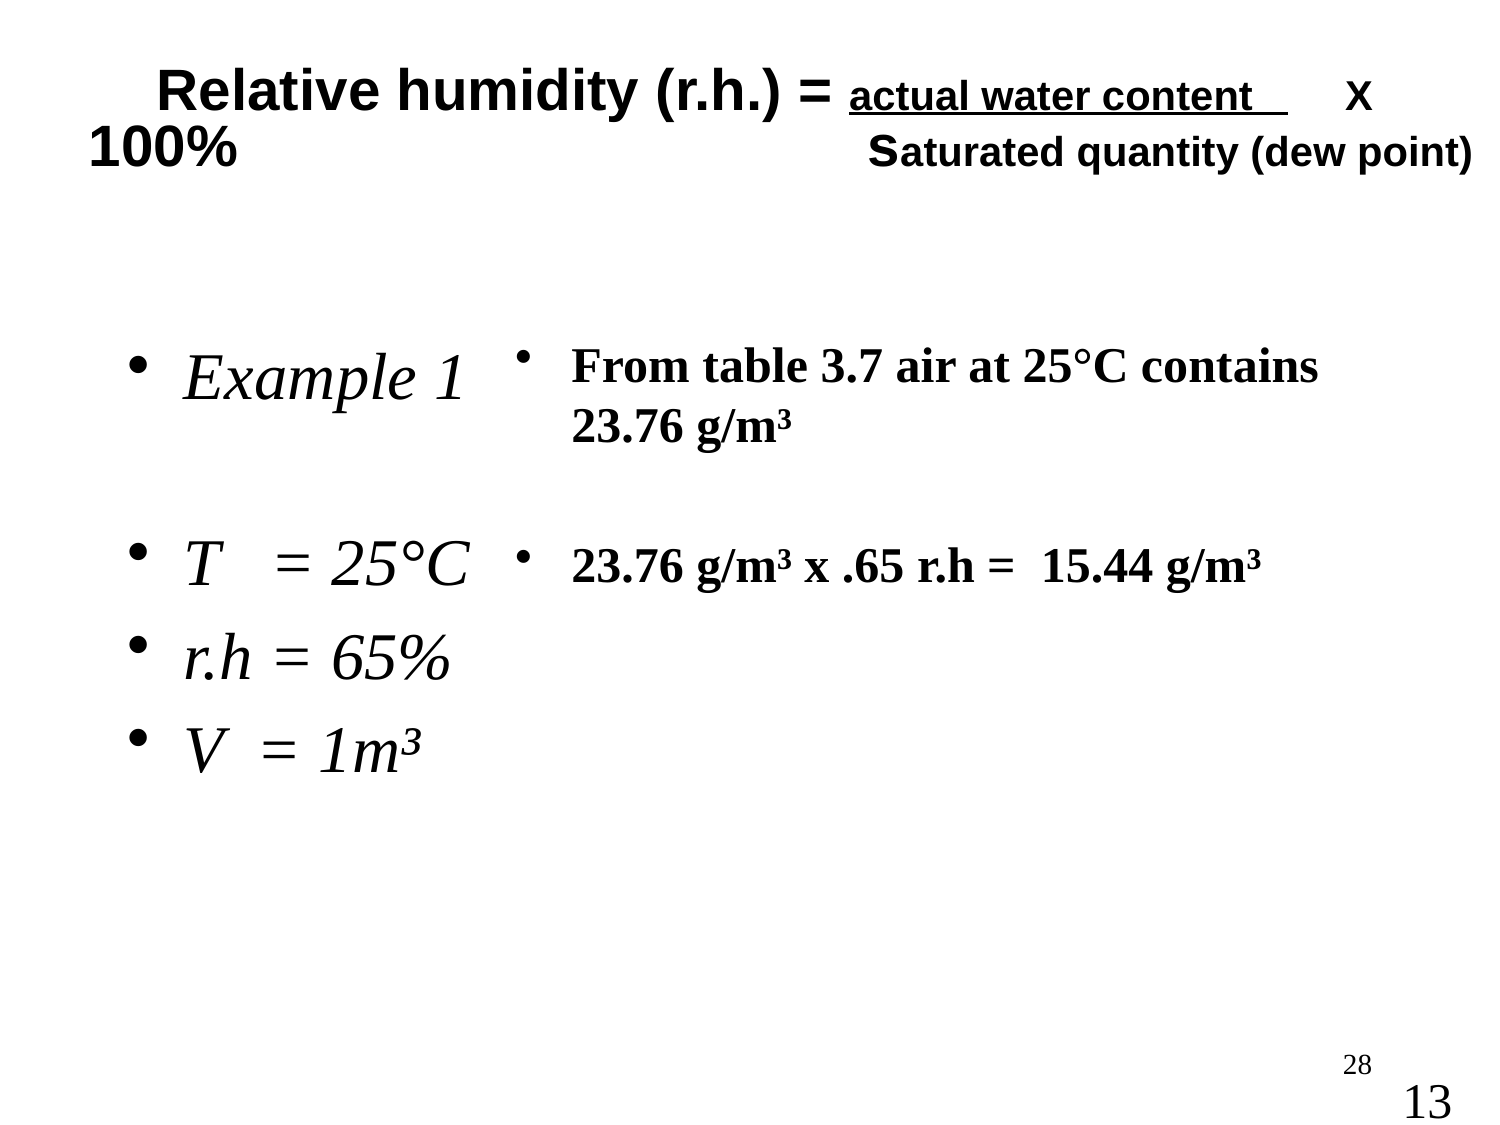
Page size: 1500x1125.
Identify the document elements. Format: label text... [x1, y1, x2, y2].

list From table 3.7 air at 25°C contains 23.76 g/m³ 23.76 g/m³ x .65 r.h = 15.44 g/m³ [499, 324, 1388, 1001]
text_box 13 [1387, 1061, 1500, 1125]
list Example 1 T = 25°C r.h = 65% V = 1m³ [112, 324, 499, 1001]
slide_number 28 [1074, 1024, 1388, 1101]
title Relative humidity (r.h.) = actual water content X 100% saturated quantity (dew point) [62, 99, 1500, 213]
